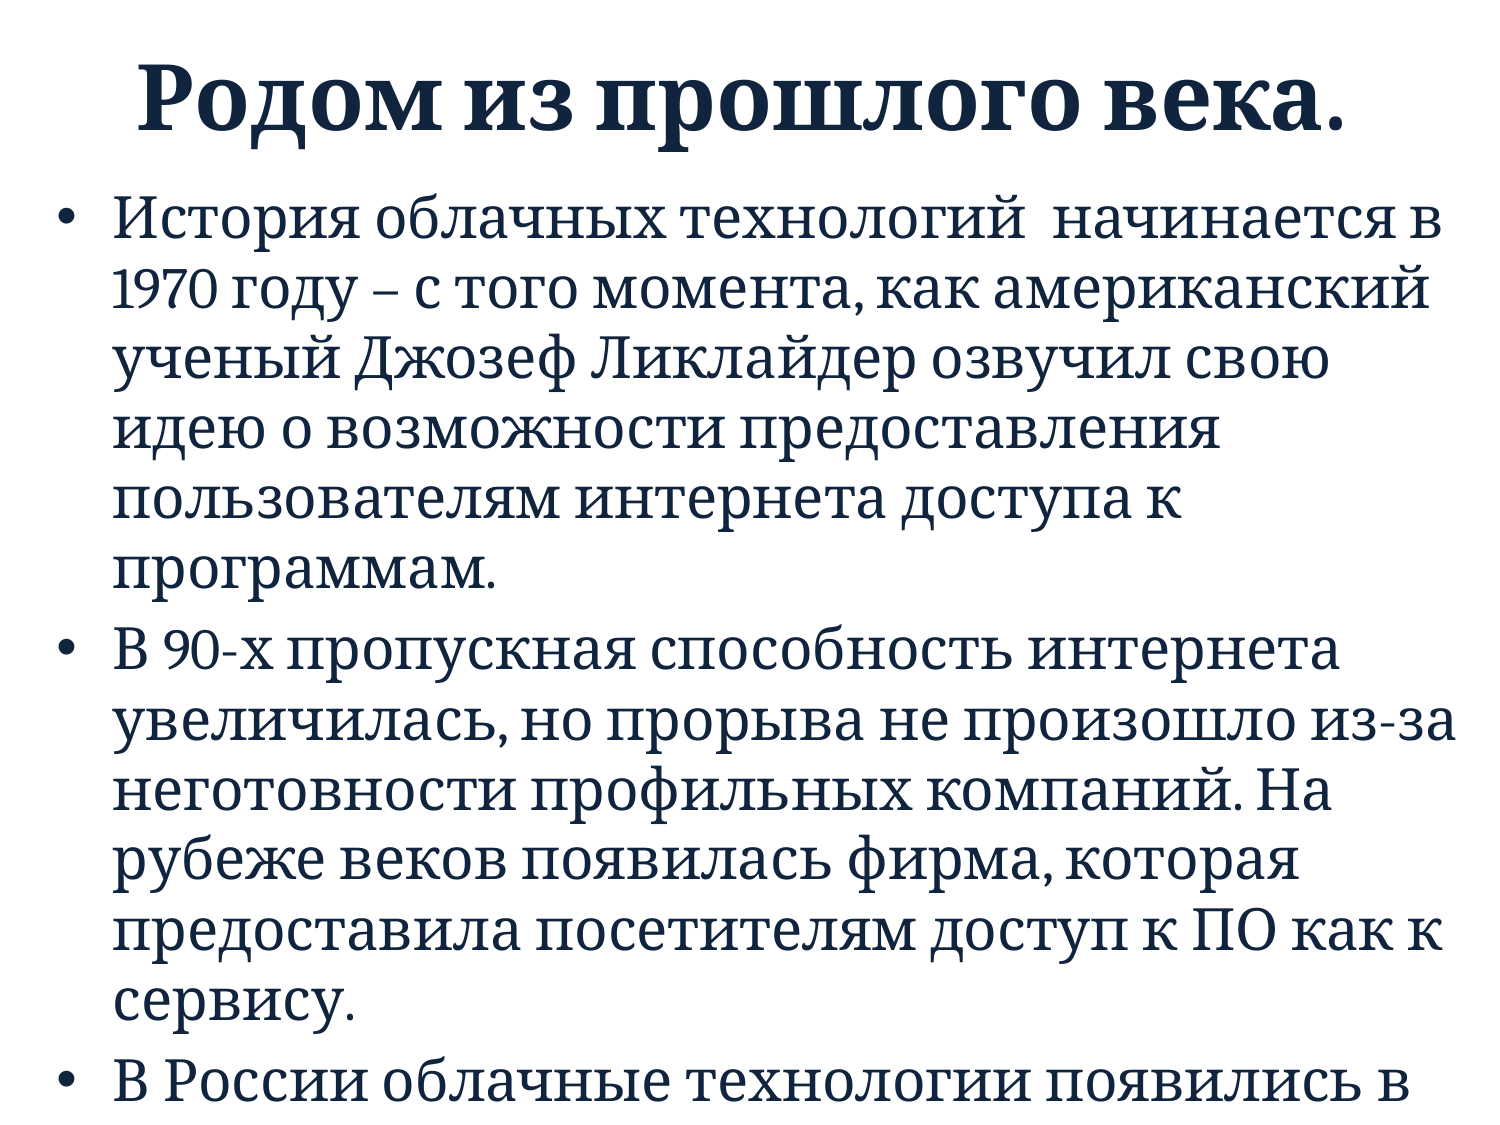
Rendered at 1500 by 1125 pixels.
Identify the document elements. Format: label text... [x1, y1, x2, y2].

title Родом из прошлого века. [76, 0, 1427, 172]
list История облачных технологий начинается в 1970 году – с того момента, как американский ученый Джозеф Ликлайдер озвучил свою идею о возможности предоставления пользователям интернета доступа к программам. В 90-х пропускная способность интернета увеличилась, но прорыва не произошло из-за неготовности профильных компаний. На рубеже веков появилась фирма, которая предоставила посетителям доступ к ПО как к сервису. В России облачные технологии появились в 2010 году. [41, 172, 1500, 916]
